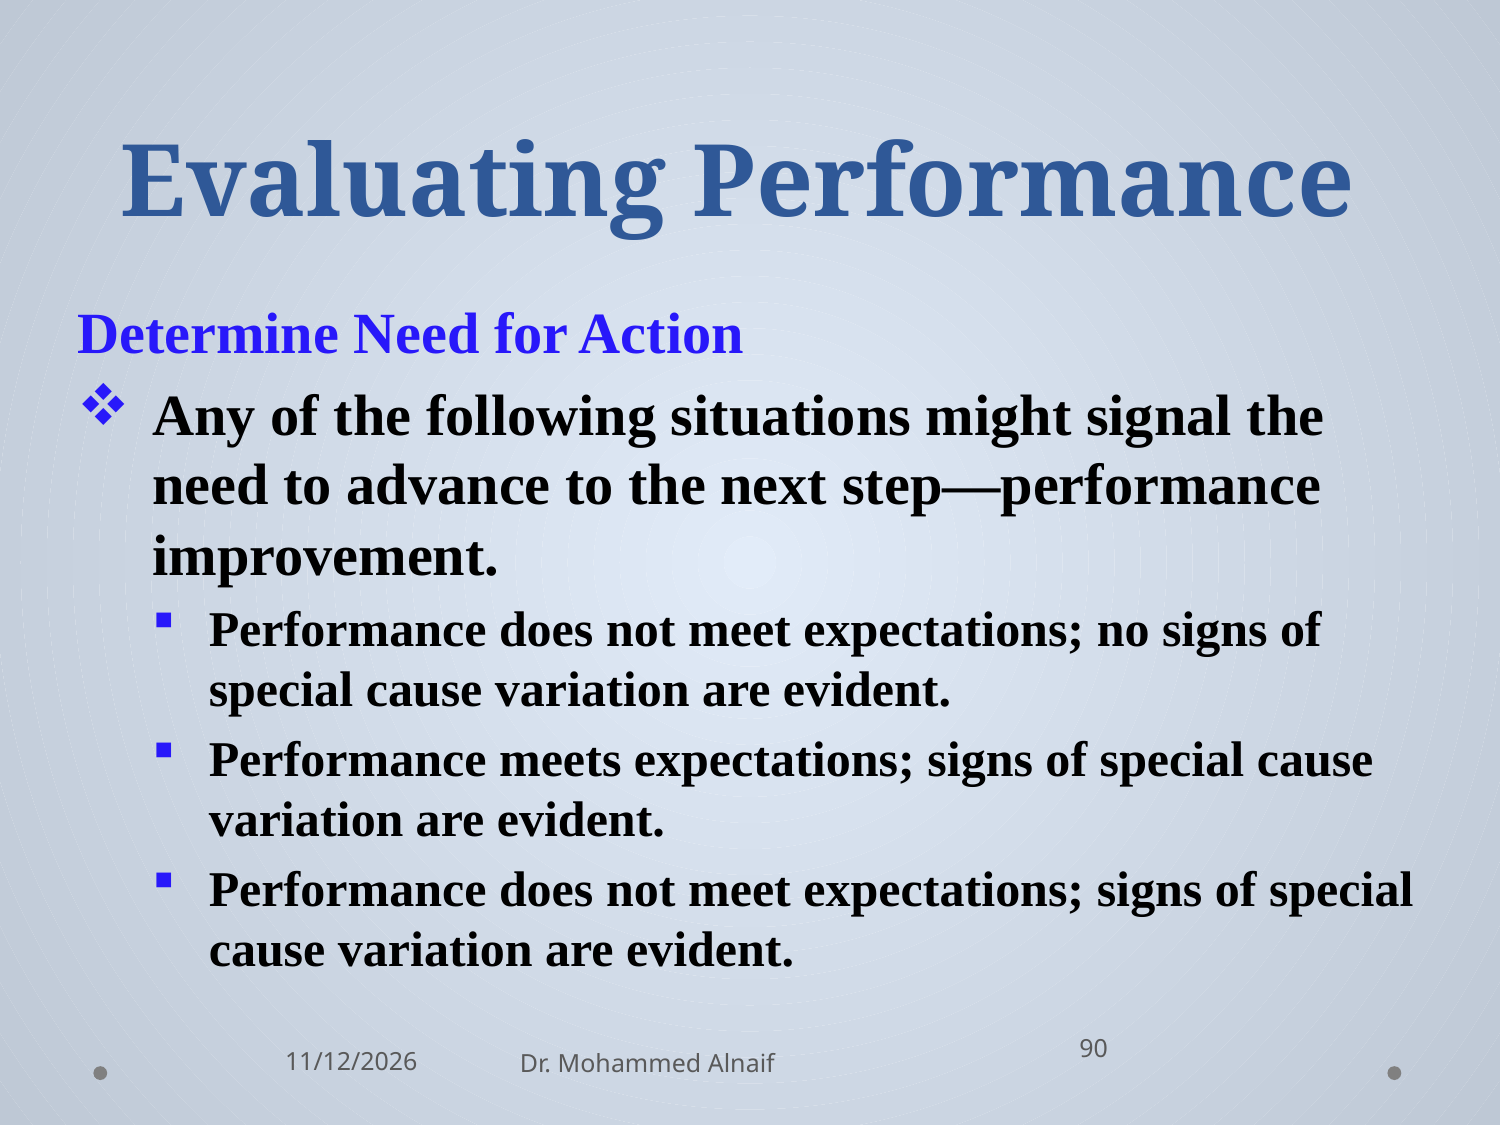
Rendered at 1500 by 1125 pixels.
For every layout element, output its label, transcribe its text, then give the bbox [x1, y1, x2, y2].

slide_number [75, 1025, 425, 1100]
footer Dr. Mohammed Alnaif [512, 1025, 988, 1100]
slide_number 90 [1074, 1012, 1425, 1088]
title Evaluating Performance [100, 78, 1376, 244]
subtitle Determine Need for Action Any of the following situations might signal the need to advance to the next step—performance improvement. Performance does not meet expectations; no signs of special cause variation are evident. Performance meets expectations; signs of special cause variation are evident. Performance does not meet expectations; signs of special cause variation are evident. [62, 287, 1438, 1013]
